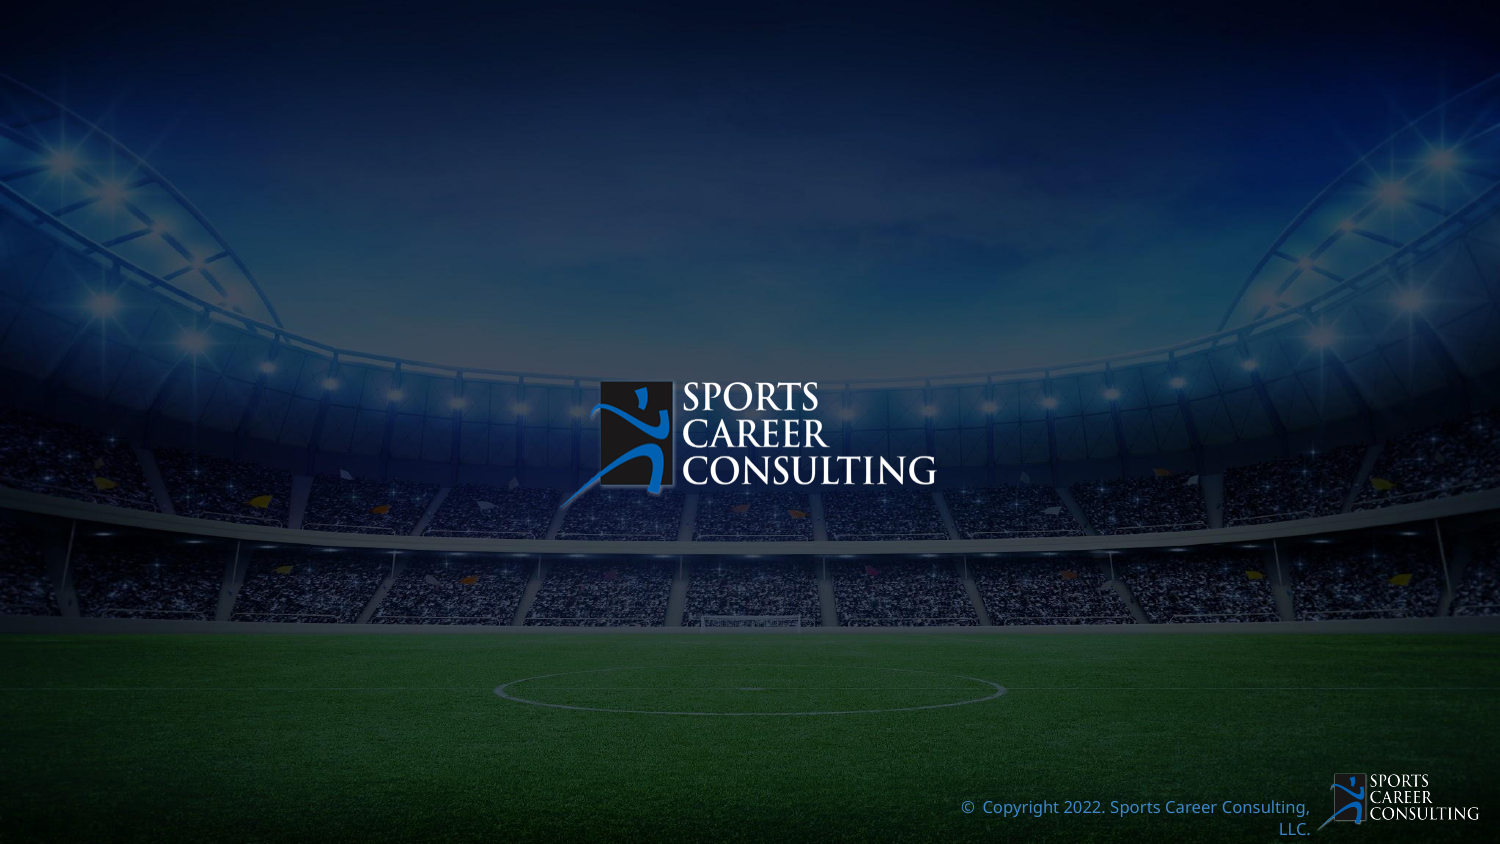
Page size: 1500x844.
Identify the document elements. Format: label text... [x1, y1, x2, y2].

picture [0, 0, 1500, 844]
text_box © Copyright 2022. Sports Career Consulting, LLC. [914, 769, 1326, 844]
